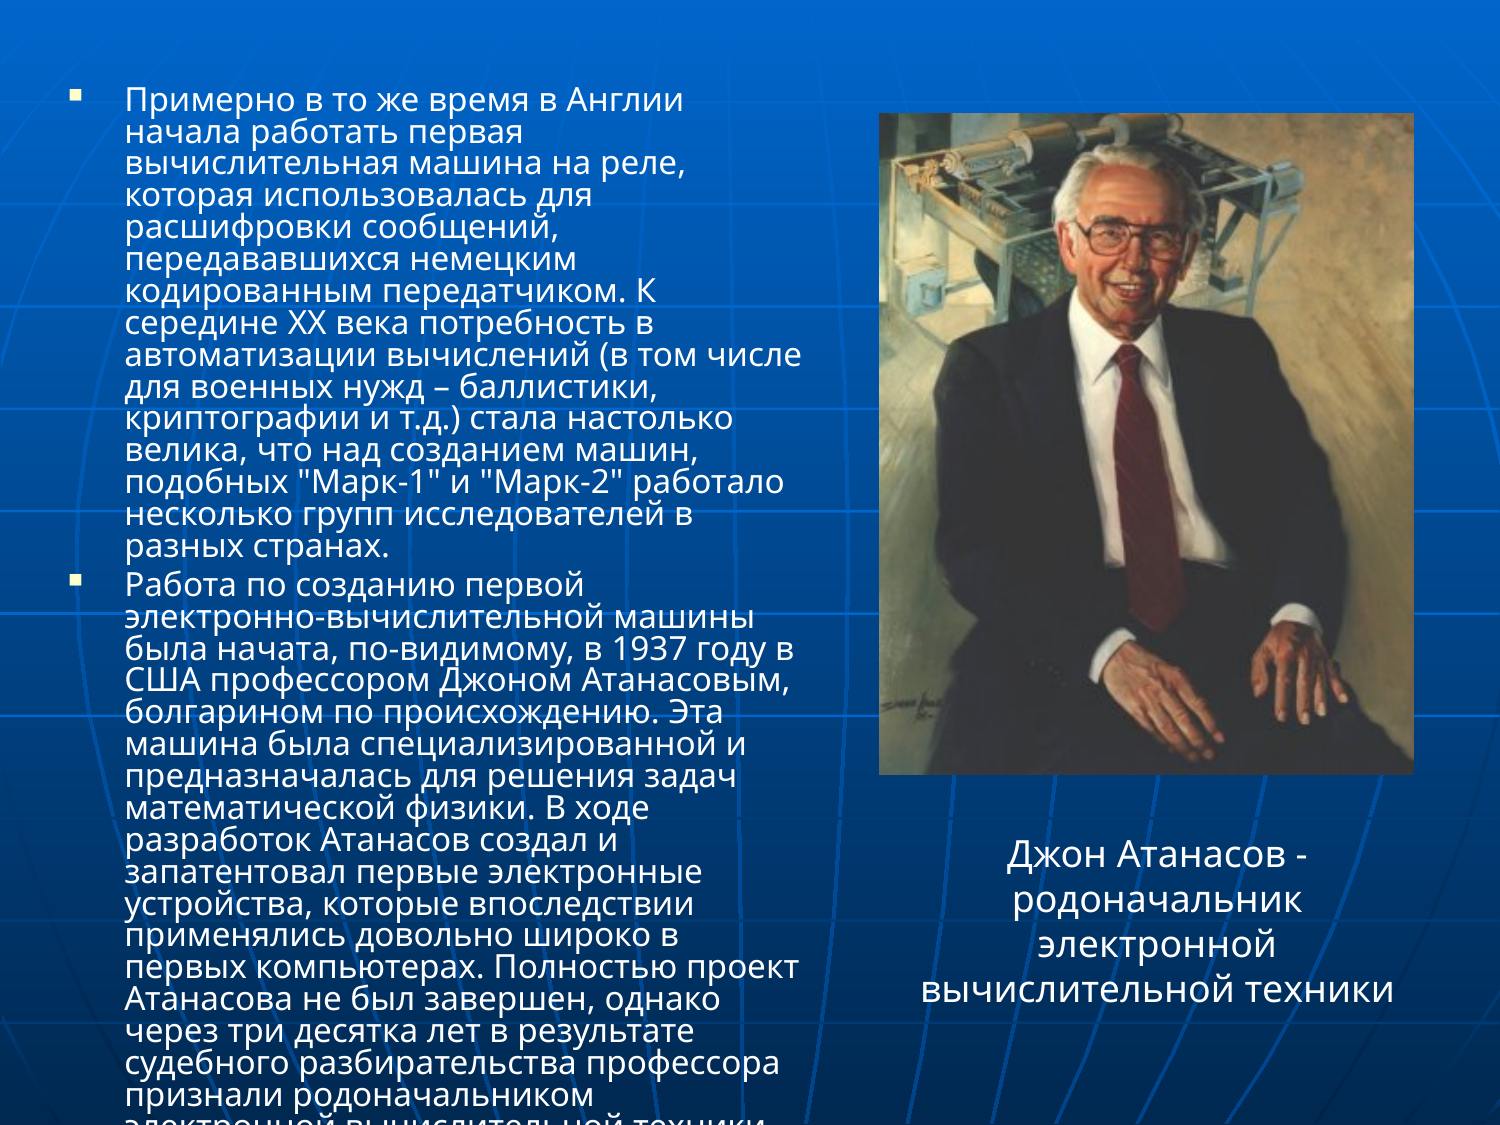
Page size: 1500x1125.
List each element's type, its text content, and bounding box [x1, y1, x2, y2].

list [879, 113, 1414, 776]
text_box Джон Атанасов - родоначальник электронной вычислительной техники [879, 822, 1436, 1075]
list Примерно в то же время в Англии начала работать первая вычислительная машина на реле, которая использовалась для расшифровки сообщений, передававшихся немецким кодированным передатчиком. К середине XX века потребность в автоматизации вычислений (в том числе для военных нужд – баллистики, криптографии и т.д.) стала настолько велика, что над созданием машин, подобных "Марк-1" и "Марк-2" работало несколько групп исследователей в разных странах. Работа по созданию первой электронно‑вычислительной машины была начата, по-видимому, в 1937 году в США профессором Джоном Атанасовым, болгарином по происхождению. Эта машина была специализированной и предназначалась для решения задач математической физики. В ходе разработок Атанасов создал и запатентовал первые электронные устройства, которые впоследствии применялись довольно широко в первых компьютерах. Полностью проект Атанасова не был завершен, однако через три десятка лет в результате судебного разбирательства профессора признали родоначальником электронной вычислительной техники. [52, 77, 822, 1048]
